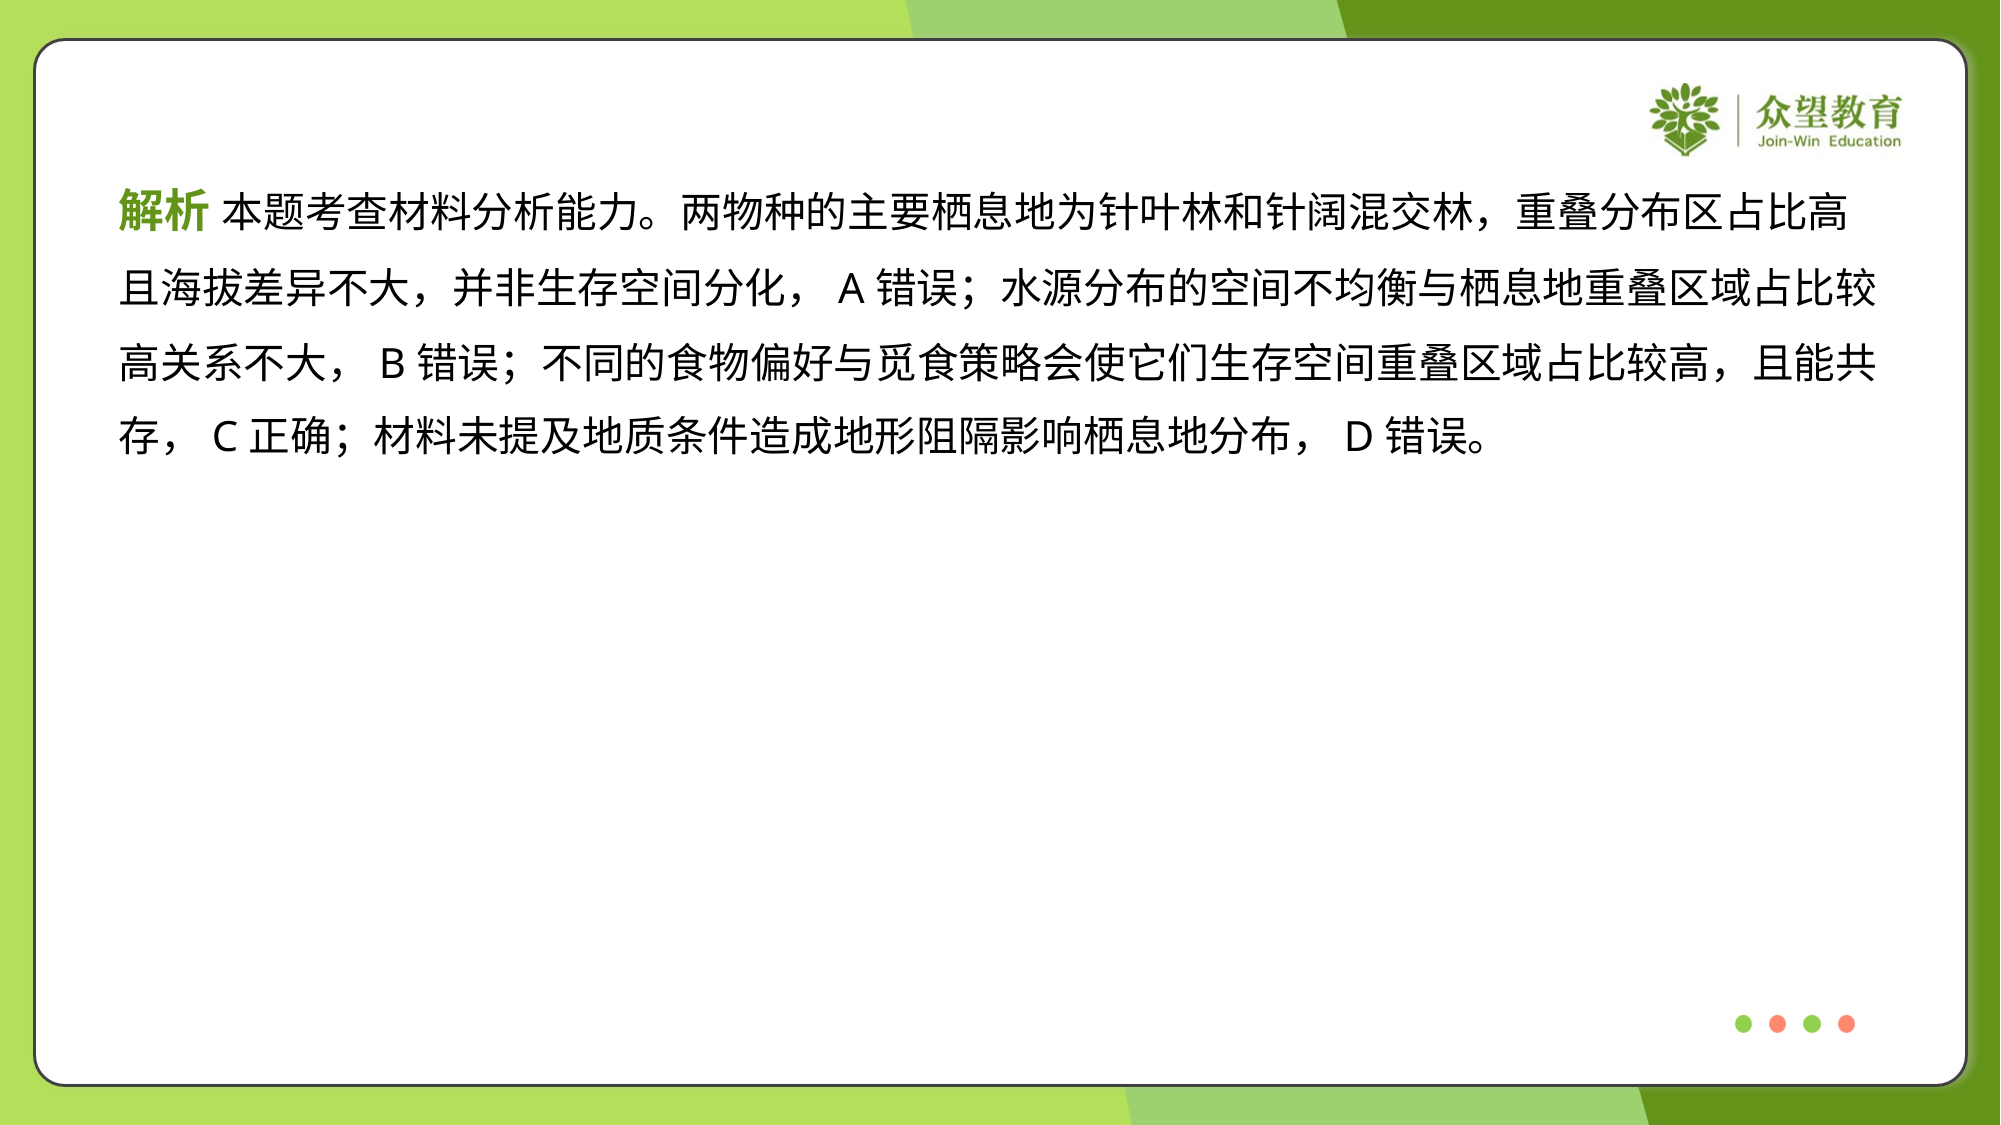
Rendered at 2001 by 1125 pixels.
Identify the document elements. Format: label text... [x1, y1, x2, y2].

text_box 解析 本题考查材料分析能力。两物种的主要栖息地为针叶林和针阔混交林，重叠分布区占比高 且海拔差异不大，并非生存空间分化，A错误；水源分布的空间不均衡与栖息地重叠区域占比较 高关系不大，B错误；不同的食物偏好与觅食策略会使它们生存空间重叠区域占比较高，且能共 存，C正确；材料未提及地质条件造成地形阻隔影响栖息地分布，D错误。 [118, 159, 1883, 452]
picture [0, 0, 2000, 1125]
